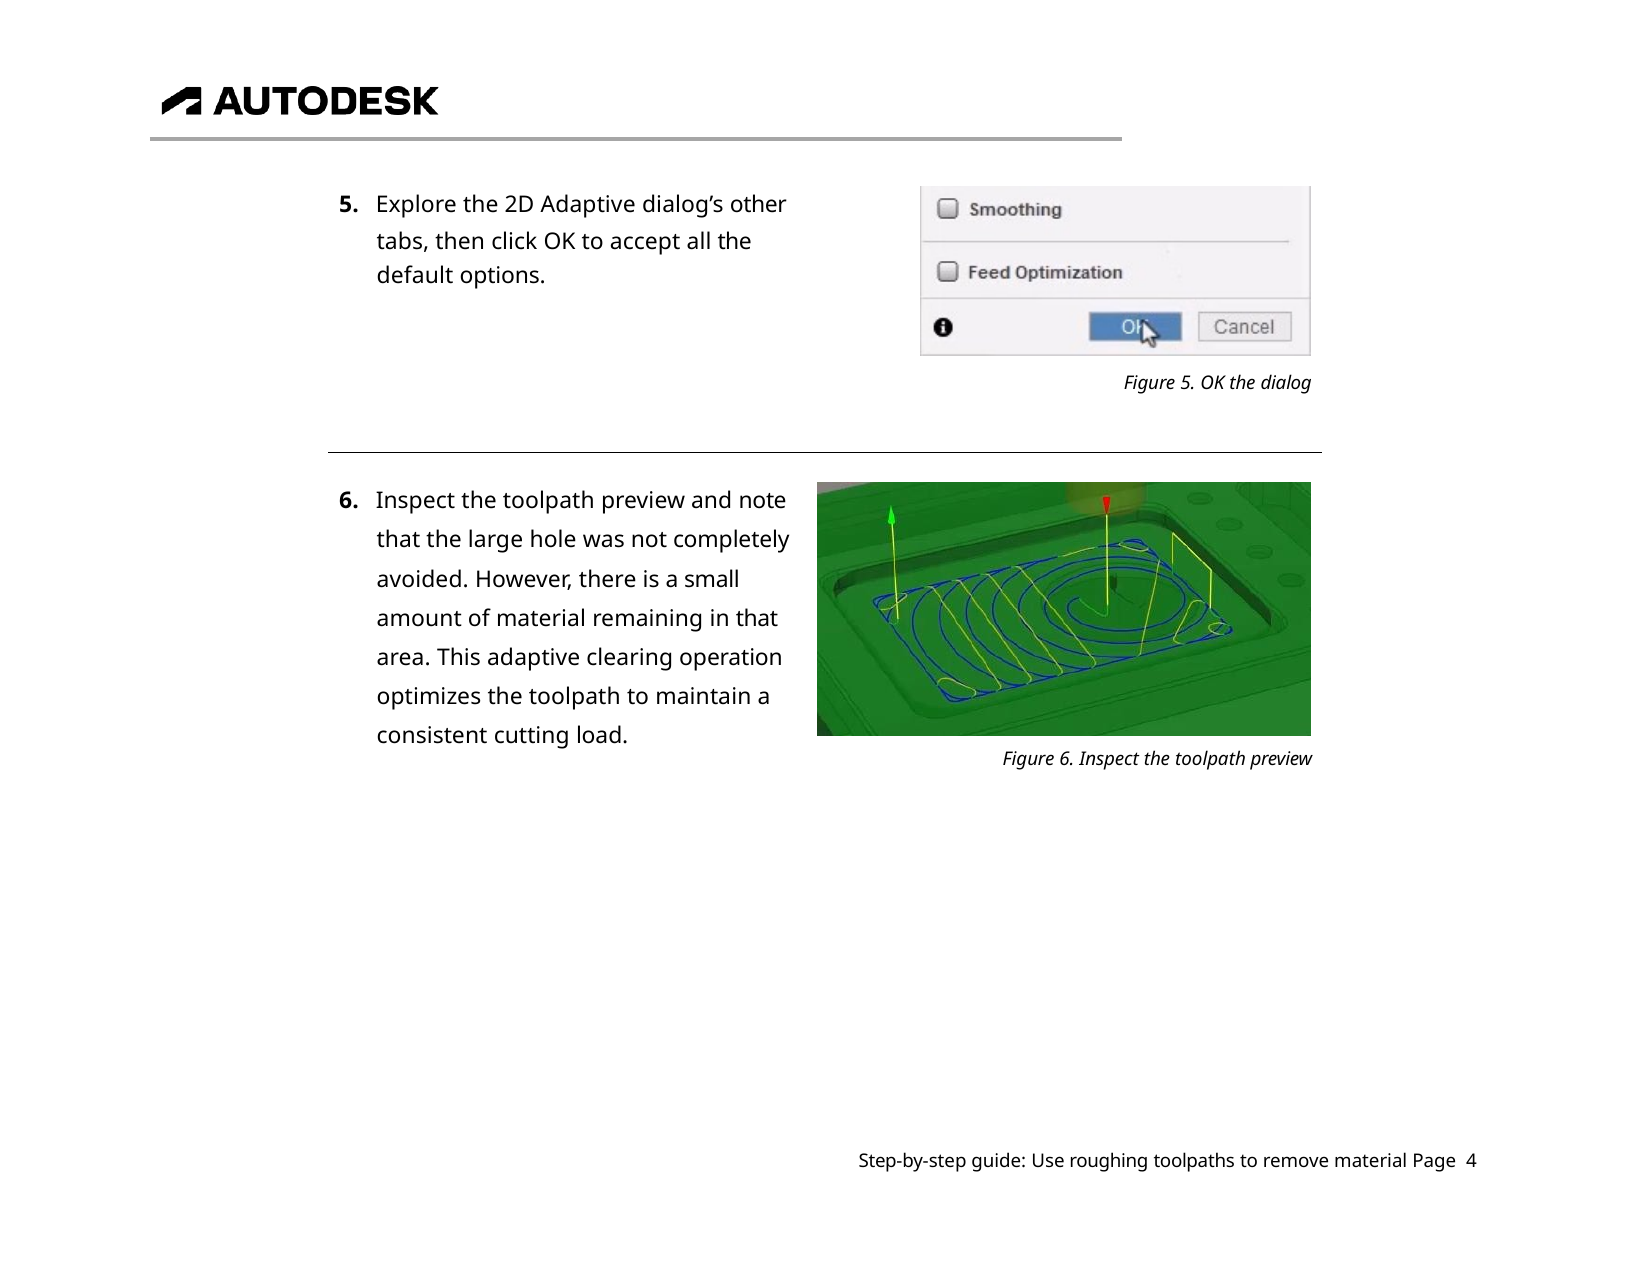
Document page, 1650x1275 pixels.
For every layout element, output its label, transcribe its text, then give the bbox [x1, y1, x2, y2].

table_cell Figure 6. Inspect the toolpath preview [805, 453, 1322, 781]
table_header 5. Explore the 2D Adaptive dialog’s other tabs, then click OK to accept all the default options. [328, 187, 805, 452]
picture [817, 482, 1311, 737]
table_header Figure 5. OK the dialog [805, 187, 1322, 452]
table_cell 6. Inspect the toolpath preview and note that the large hole was not completely avoided. However, there is a small amount of material remaining in that area. This adaptive clearing operation optimizes the toolpath to maintain a consistent cutting load. [328, 453, 805, 781]
slide_number Step-by-step guide: Use roughing toolpaths to remove material Page 10 [856, 1145, 1509, 1275]
picture [161, 86, 439, 115]
picture [919, 186, 1311, 356]
